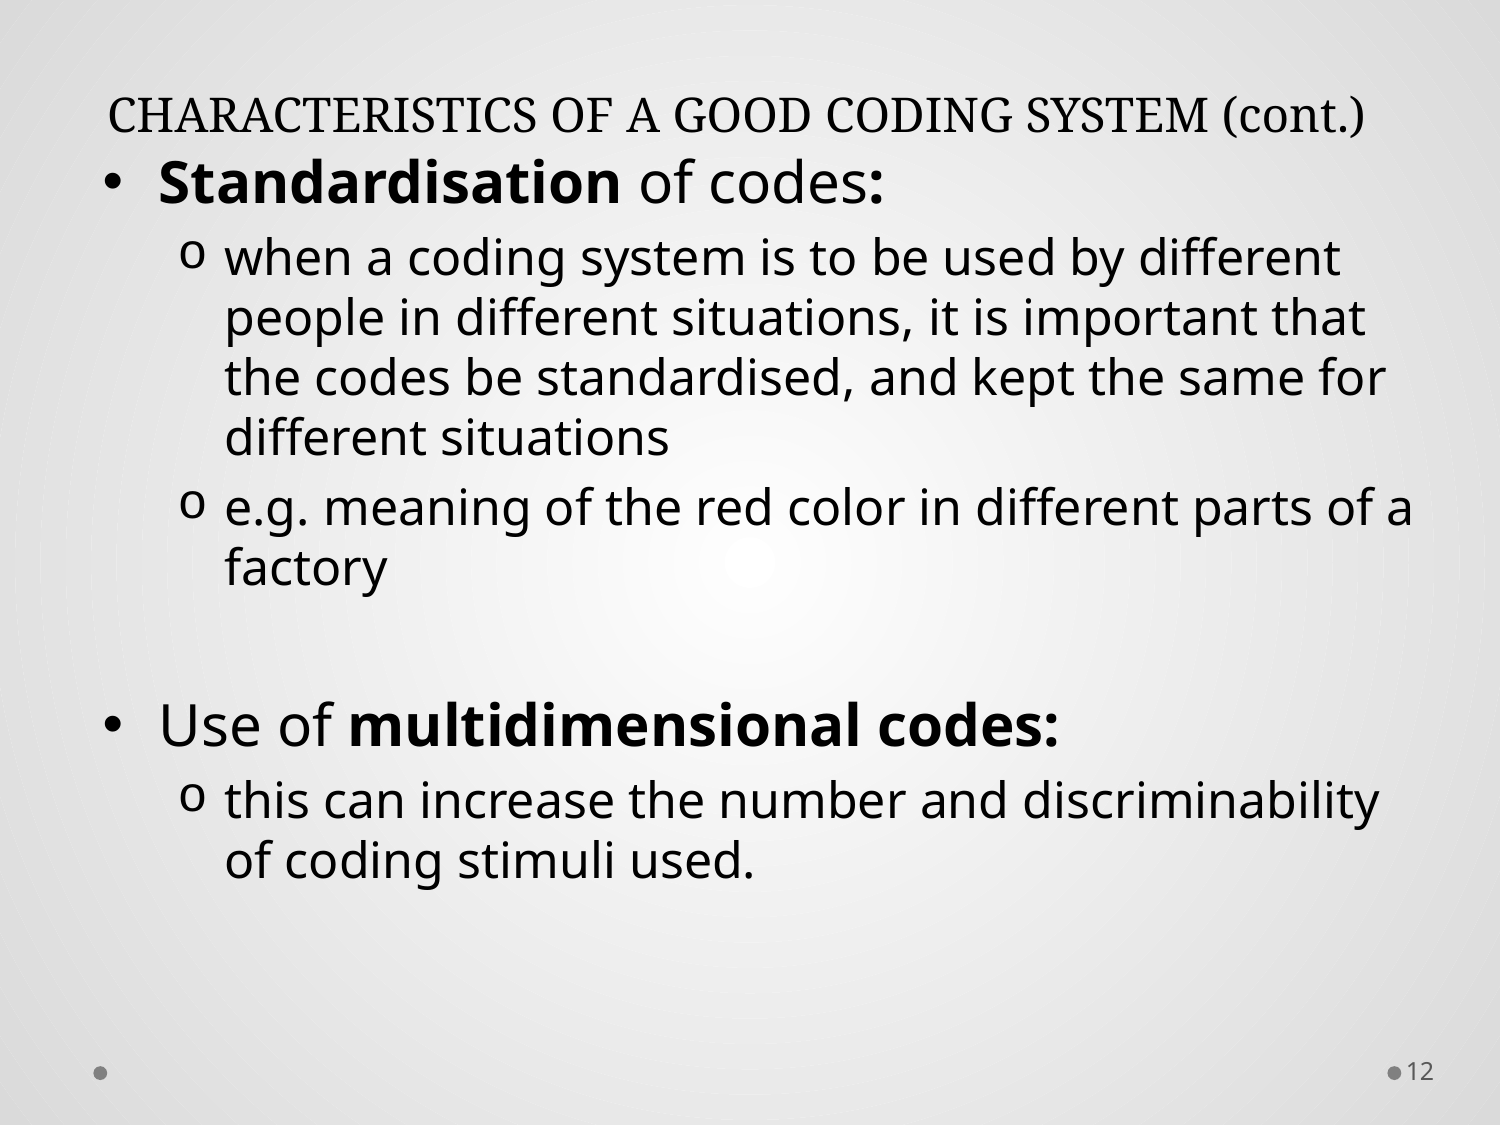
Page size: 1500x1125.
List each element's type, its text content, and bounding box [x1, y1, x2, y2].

slide_number 12 [1401, 1042, 1494, 1103]
list Standardisation of codes: when a coding system is to be used by different people in different situations, it is important that the codes be standardised, and kept the same for different situations e.g. meaning of the red color in different parts of a factory Use of multidimensional codes: this can increase the number and discriminability of coding stimuli used. [87, 137, 1438, 1100]
title CHARACTERISTICS OF A GOOD CODING SYSTEM (cont.) [62, 50, 1413, 150]
